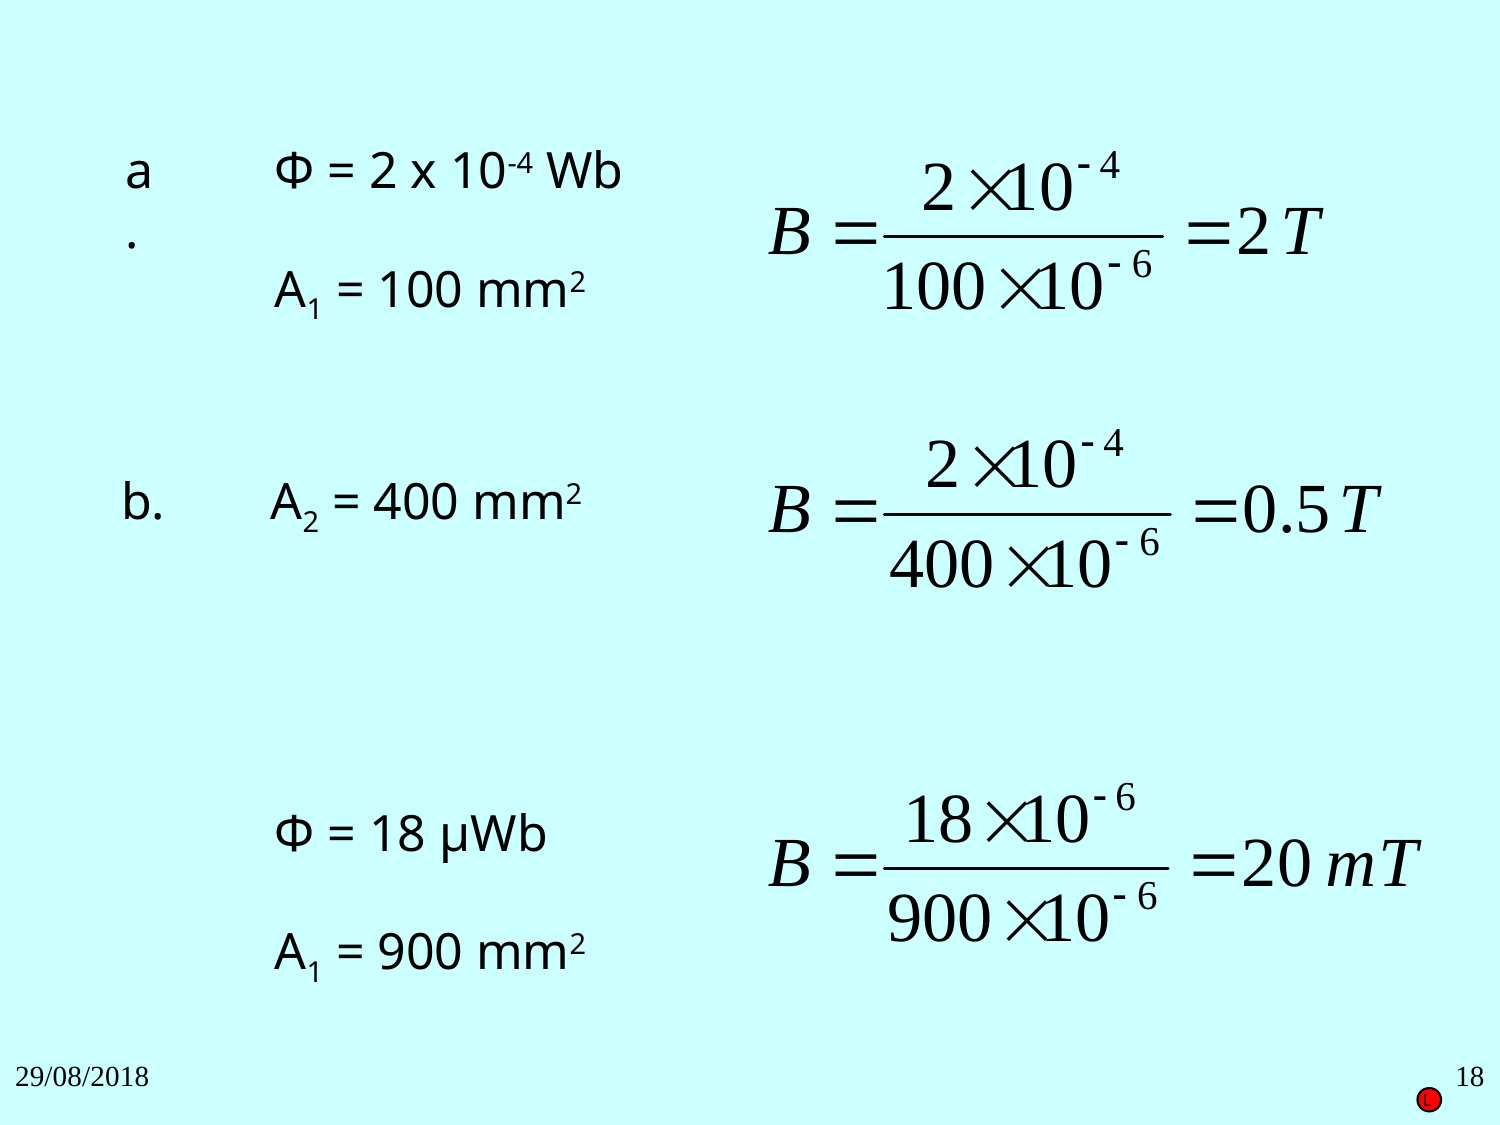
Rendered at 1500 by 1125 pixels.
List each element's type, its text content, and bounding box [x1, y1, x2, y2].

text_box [754, 130, 1342, 325]
text_box A2 = 400 mm2 [255, 462, 670, 546]
text_box a. [110, 131, 181, 266]
text_box b. [106, 462, 195, 538]
text_box A1 = 100 mm2 [259, 249, 674, 333]
text_box L [1417, 1088, 1442, 1112]
text_box Φ = 18 μWb [259, 794, 674, 869]
text_box A1 = 900 mm2 [259, 912, 674, 996]
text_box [754, 762, 1436, 957]
slide_number 18 [1187, 1050, 1500, 1125]
text_box Φ = 2 x 10-4 Wb [259, 131, 674, 206]
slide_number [0, 1050, 313, 1125]
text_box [754, 408, 1401, 603]
